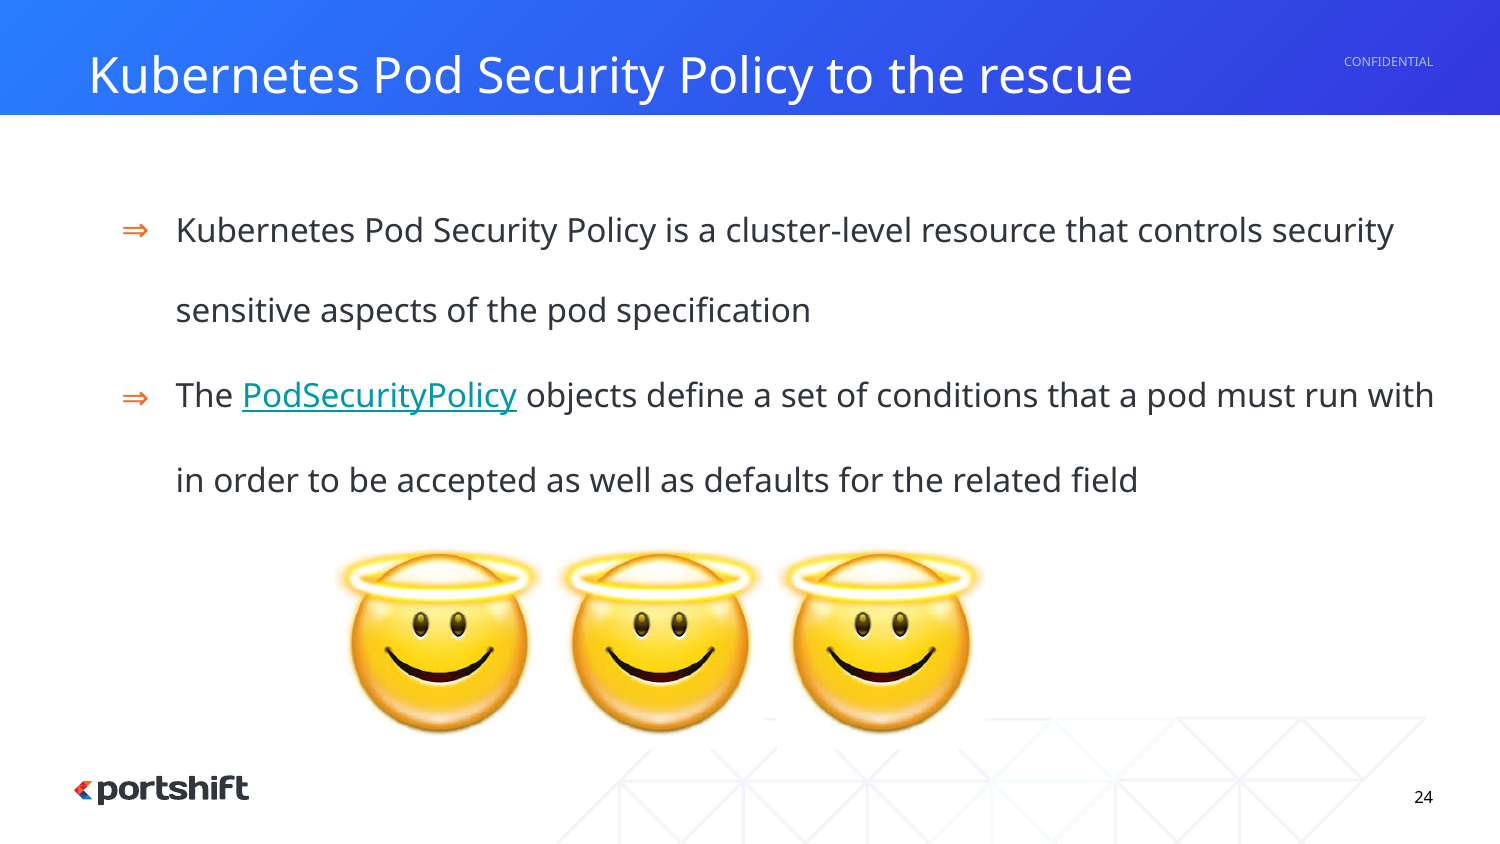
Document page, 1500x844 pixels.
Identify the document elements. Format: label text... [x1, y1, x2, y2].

picture [334, 540, 543, 749]
text_box 24 [1389, 771, 1449, 816]
picture [556, 540, 764, 749]
text_box Kubernetes Pod Security Policy is a cluster-level resource that controls security sensitive aspects of the pod specification The PodSecurityPolicy objects define a set of conditions that a pod must run with in order to be accepted as well as defaults for the related field [85, 154, 1460, 622]
picture [777, 540, 986, 749]
text_box Kubernetes Pod Security Policy to the rescue [74, 19, 1303, 115]
